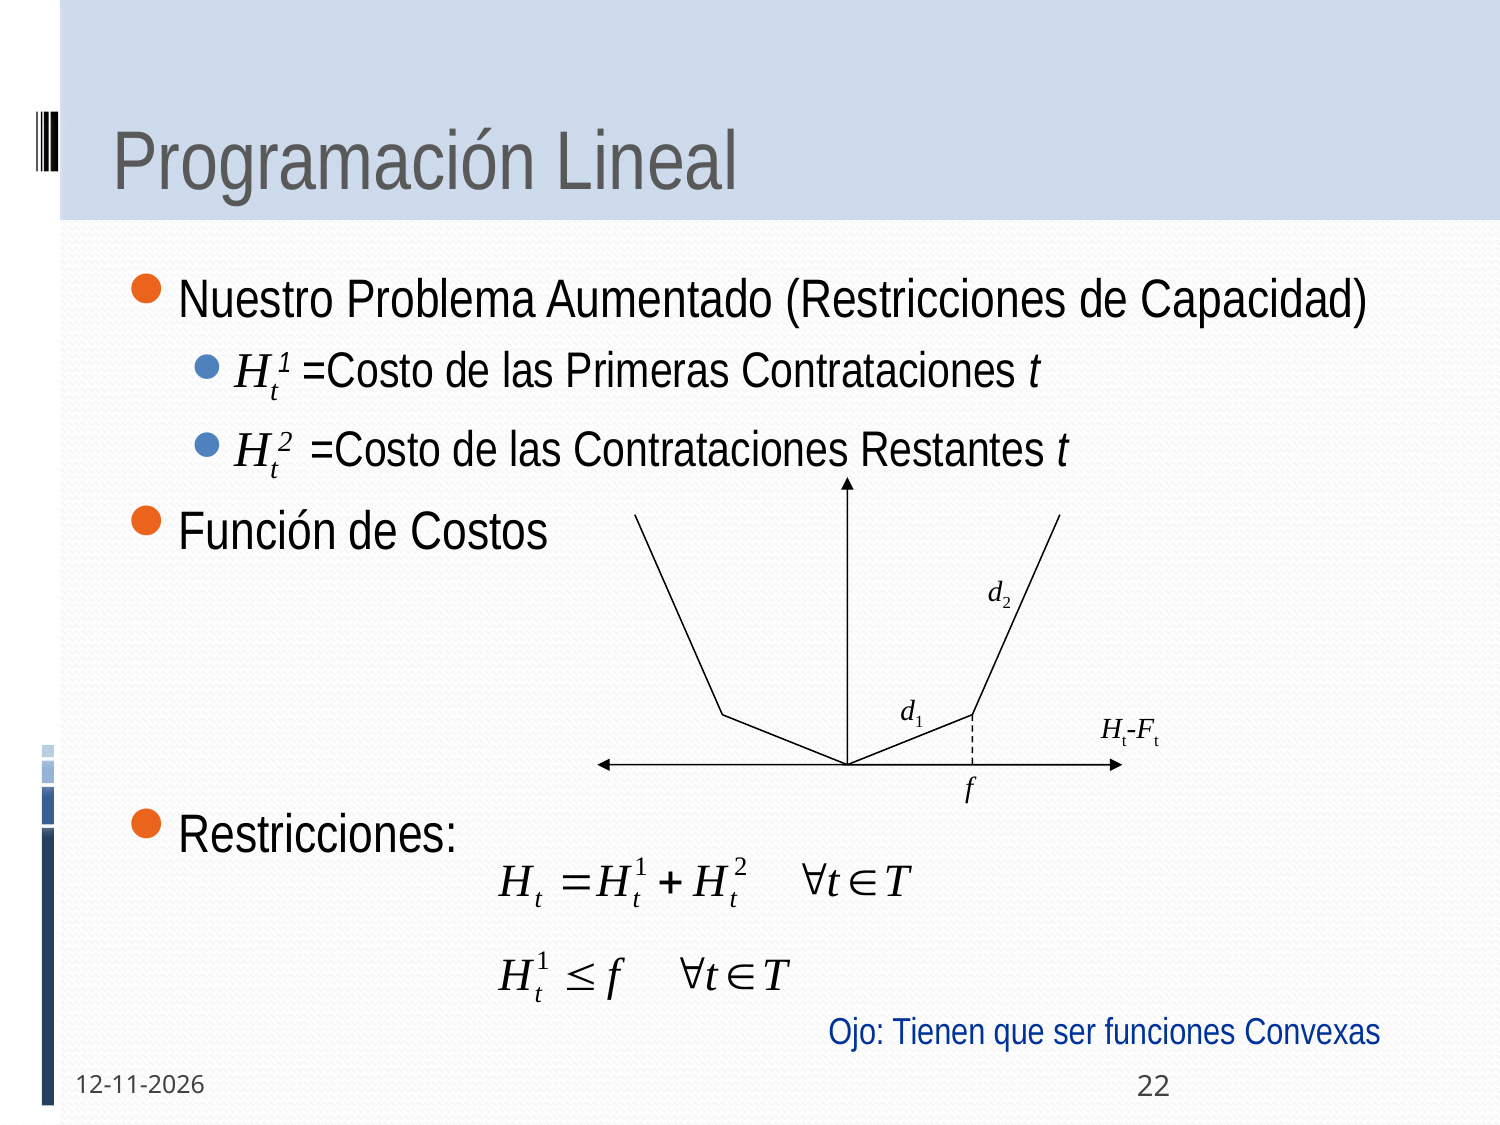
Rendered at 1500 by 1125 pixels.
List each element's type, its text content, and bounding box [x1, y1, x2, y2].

text_box Ojo: Tienen que ser funciones Convexas [813, 999, 1396, 1060]
list Nuestro Problema Aumentado (Restricciones de Capacidad) Ht1 =Costo de las Primeras Contrataciones t Ht2 =Costo de las Contrataciones Restantes t Función de Costos Restricciones: [111, 255, 1436, 1038]
table_cell Co=costo de sobreestimar los clientes de tarifa completa Cu=costo de subestimar los clientes de tarifa completa [591, 479, 1181, 823]
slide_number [75, 1042, 243, 1103]
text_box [489, 940, 802, 1014]
table_cell Co=costo de sobreestimar los clientes de tarifa completa Cu=costo de subestimar los clientes de tarifa completa [483, 942, 807, 1025]
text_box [489, 845, 926, 920]
slide_number 22 [1045, 1060, 1171, 1107]
table_cell Co=costo de sobreestimar los clientes de tarifa completa Cu=costo de subestimar los clientes de tarifa completa [483, 848, 932, 931]
title Programación Lineal [111, 18, 1436, 207]
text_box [597, 476, 1176, 811]
